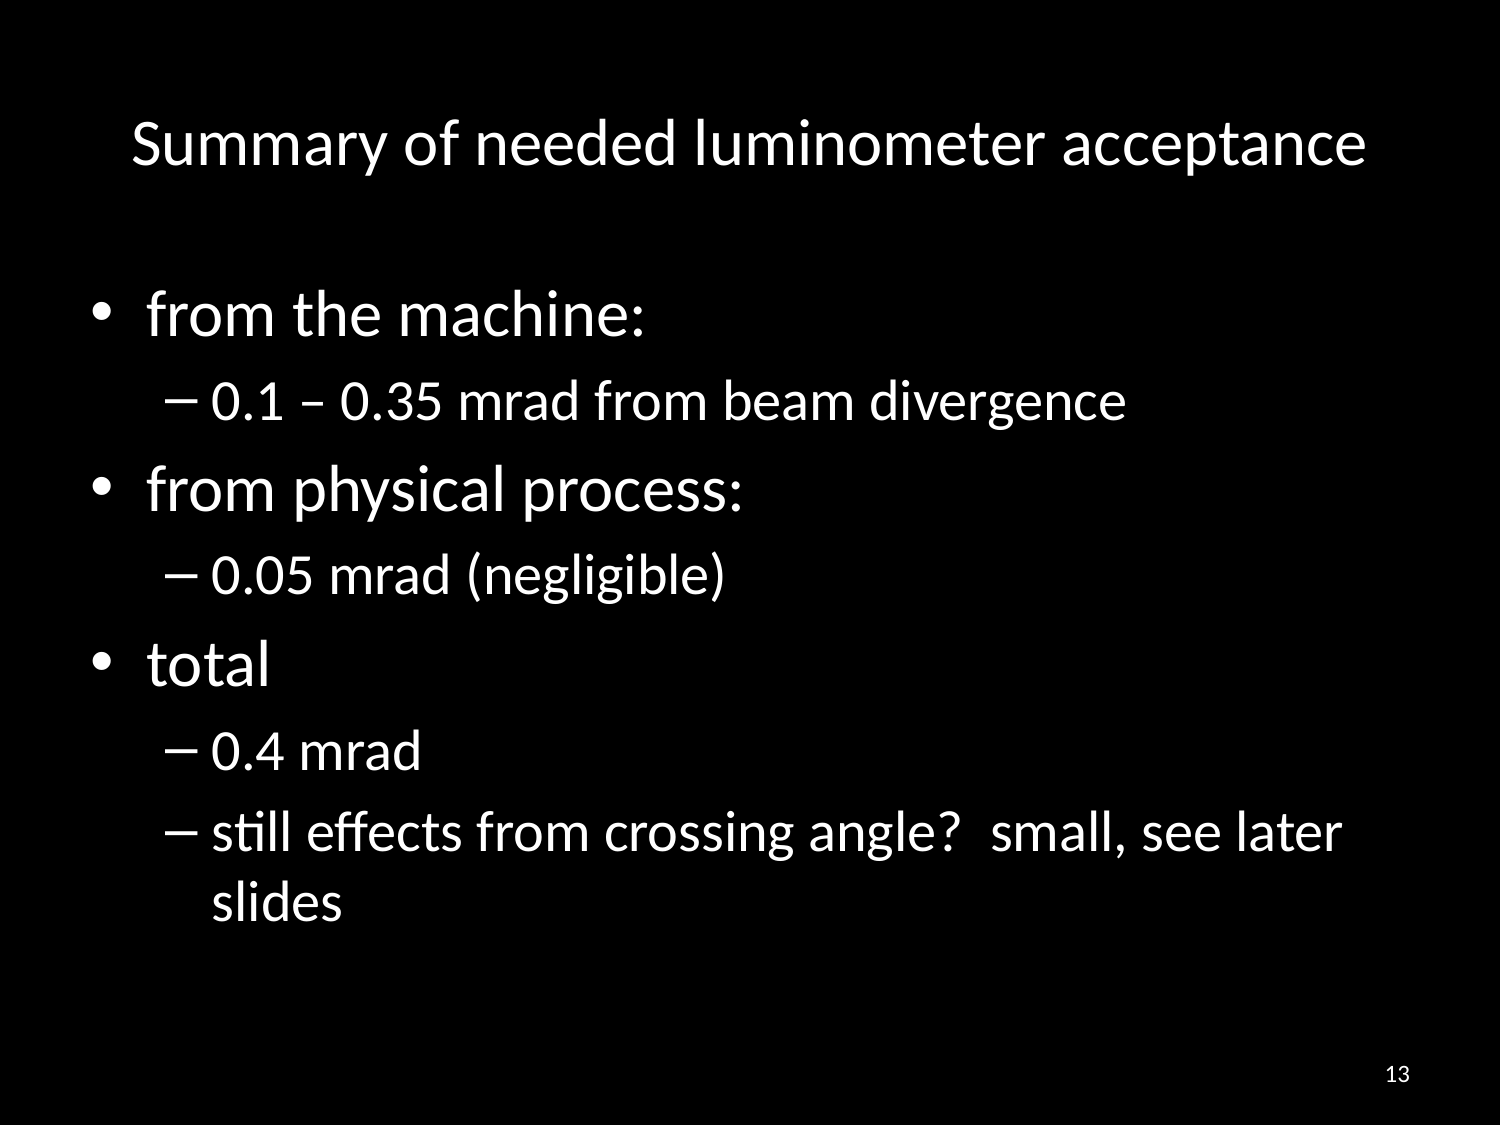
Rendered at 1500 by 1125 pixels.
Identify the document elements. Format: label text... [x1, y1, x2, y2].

slide_number 13 [1074, 1042, 1425, 1103]
list from the machine: 0.1 – 0.35 mrad from beam divergence from physical process: 0.05 mrad (negligible) total 0.4 mrad still effects from crossing angle? small, see later slides [75, 262, 1425, 1005]
title Summary of needed luminometer acceptance [75, 45, 1425, 233]
